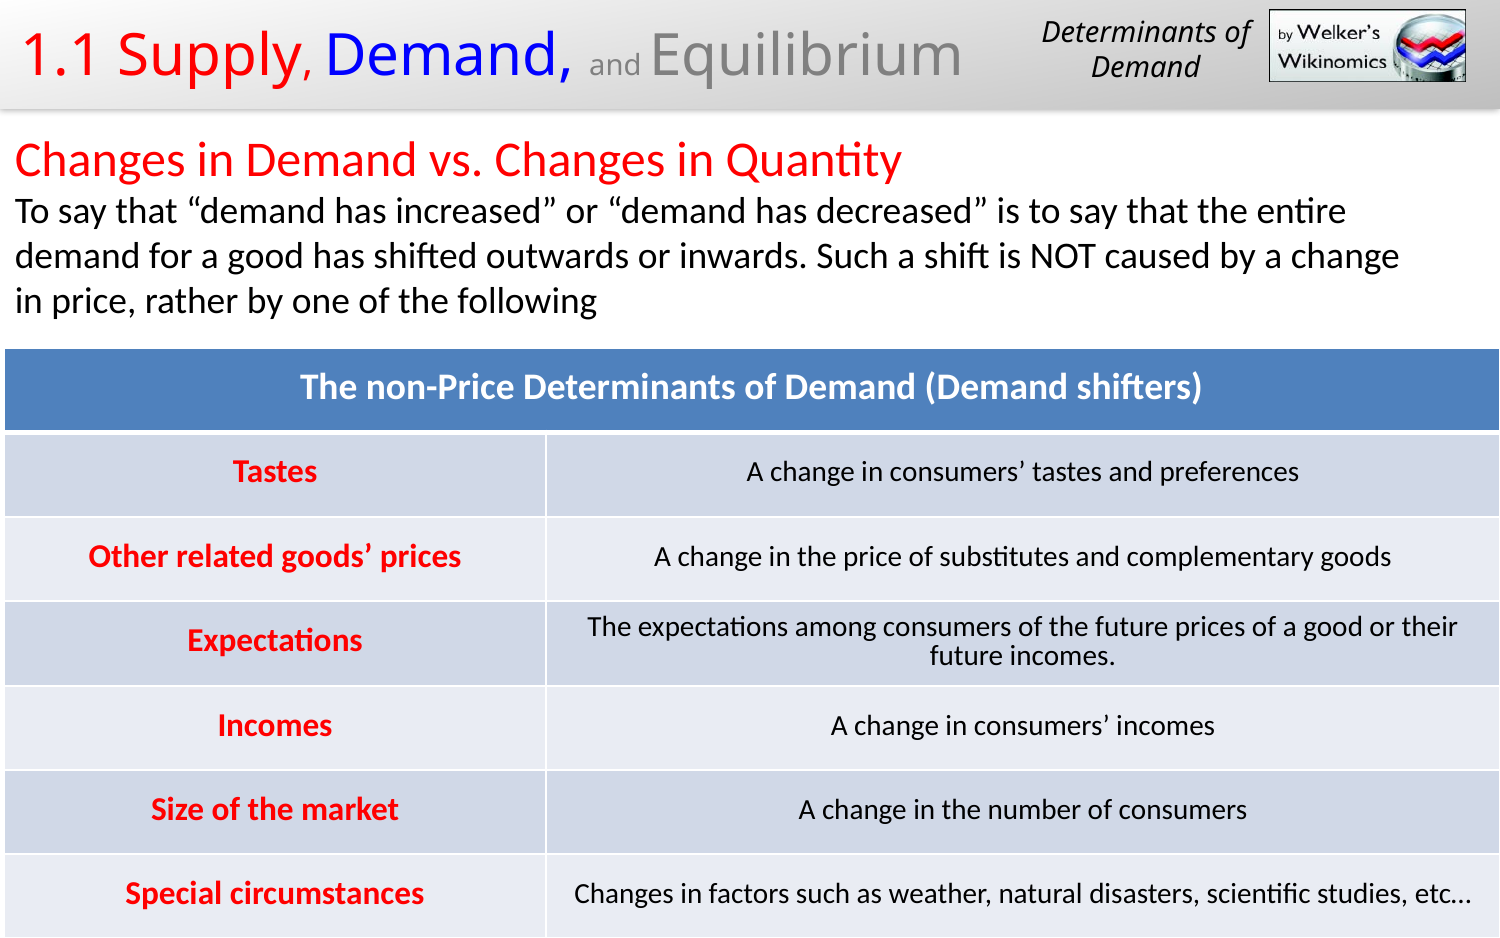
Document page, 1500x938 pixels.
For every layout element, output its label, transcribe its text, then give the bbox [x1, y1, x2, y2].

table_cell Incomes [5, 687, 545, 769]
table_cell Tastes [5, 435, 545, 516]
table_cell Other related goods’ prices [5, 518, 545, 600]
table_cell A change in the number of consumers [547, 771, 1499, 853]
table_header The non-Price Determinants of Demand (Demand shifters) [5, 349, 1499, 430]
table_cell A change in the price of substitutes and complementary goods [547, 518, 1499, 600]
table_cell Expectations [5, 602, 545, 685]
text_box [0, 0, 1500, 109]
table_cell Special circumstances [5, 855, 545, 937]
table_cell A change in consumers’ tastes and preferences [547, 435, 1499, 516]
table_cell Size of the market [5, 771, 545, 853]
table_cell Changes in factors such as weather, natural disasters, scientific studies, etc… [547, 855, 1499, 937]
text_box Changes in Demand vs. Changes in Quantity To say that “demand has increased” or “demand has decreased” is to say that the entire demand for a good has shifted outwards or inwards. Such a shift is NOT caused by a change in price, rather by one of the following [0, 119, 1445, 329]
table_cell The expectations among consumers of the future prices of a good or their future incomes. [547, 602, 1499, 685]
table_cell A change in consumers’ incomes [547, 687, 1499, 769]
